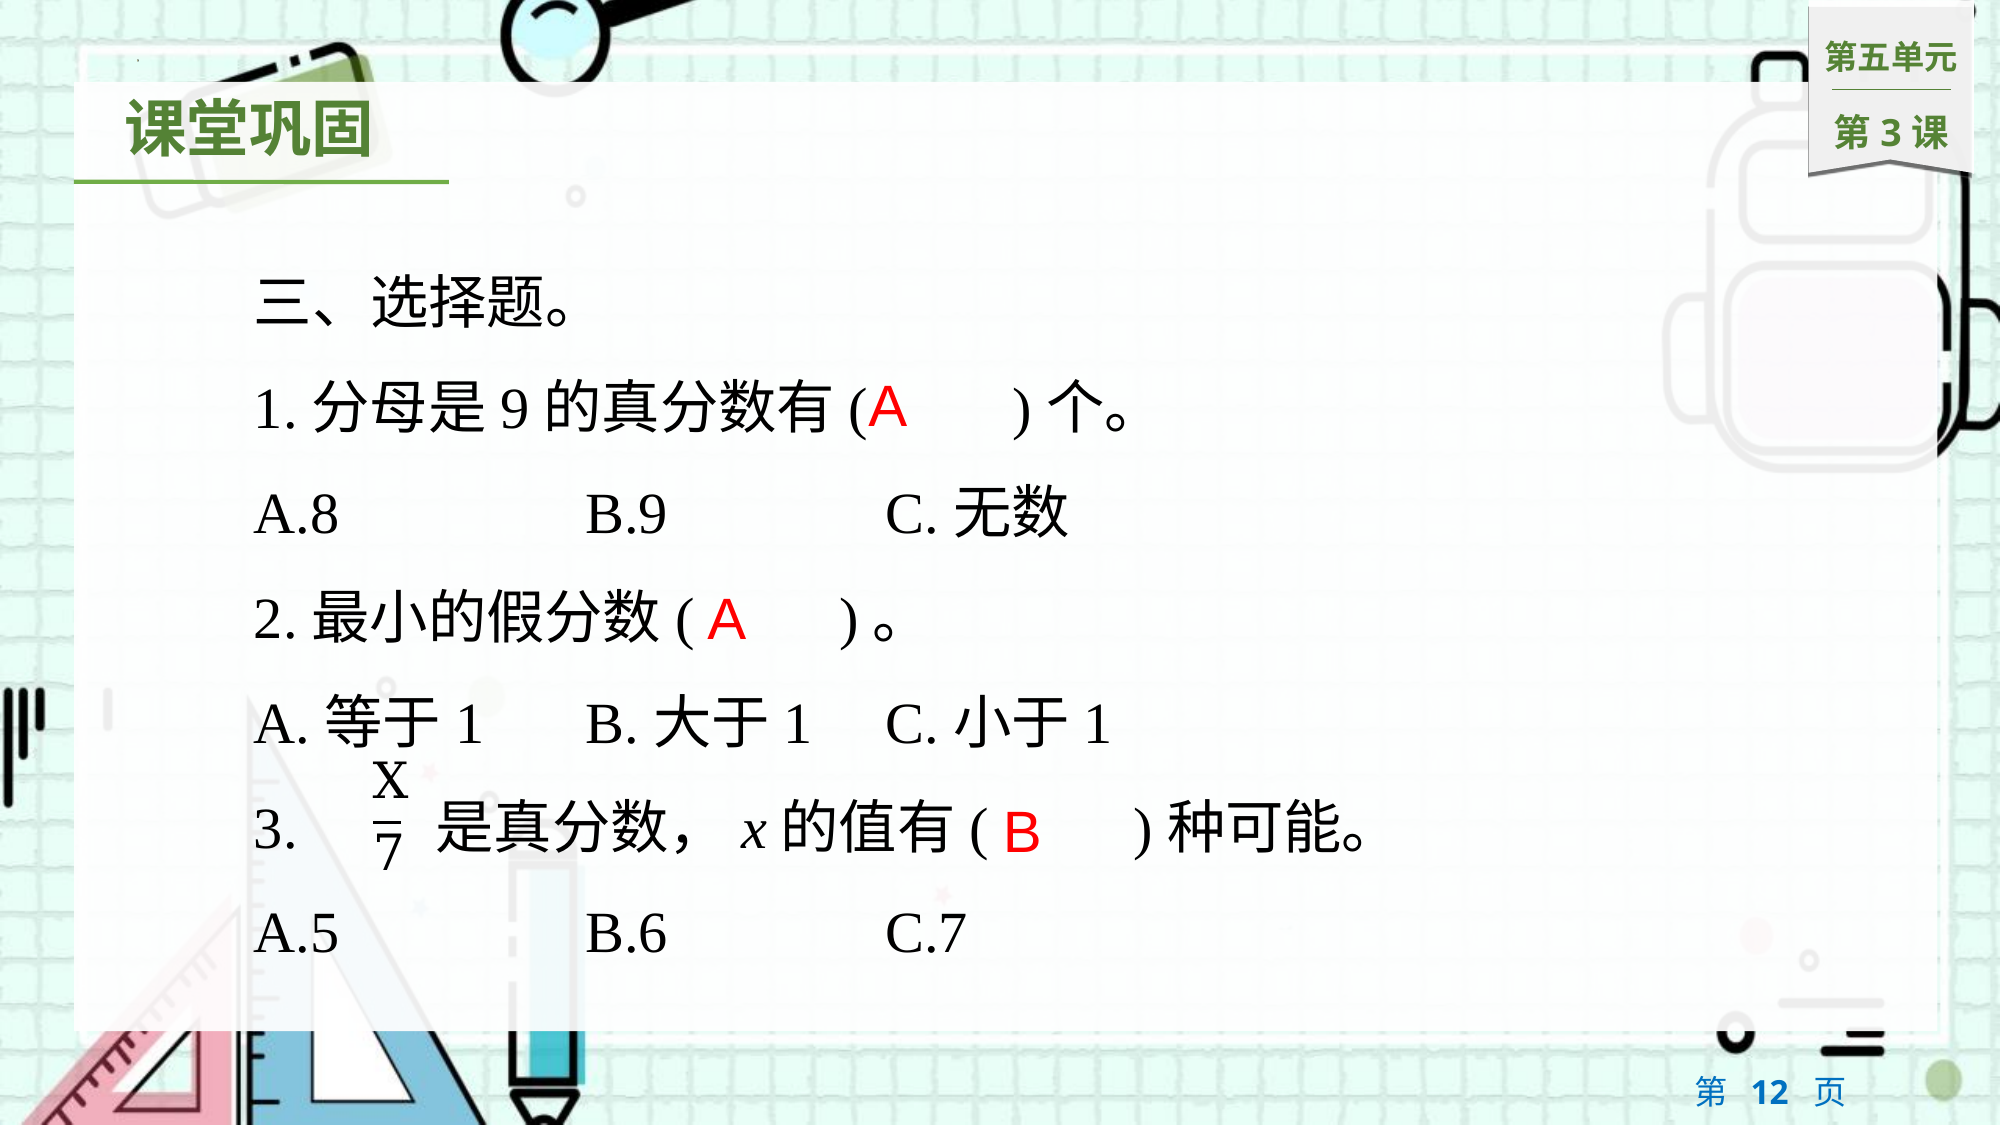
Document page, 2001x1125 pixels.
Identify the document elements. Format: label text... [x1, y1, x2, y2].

picture [1938, 168, 1971, 176]
list 三、选择题。 1.分母是9的真分数有( )个。 A.8 B.9 C.无数 2.最小的假分数( )。 A.等于1 B.大于1 C.小于1 3. 是真分数，x的值有( )种可能。 A.5 B.6 C.7 [121, 222, 1903, 985]
text_box A [692, 538, 863, 645]
picture [0, 0, 2000, 1125]
text_box B [988, 751, 1130, 857]
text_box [302, 749, 472, 894]
list A [853, 326, 1024, 432]
